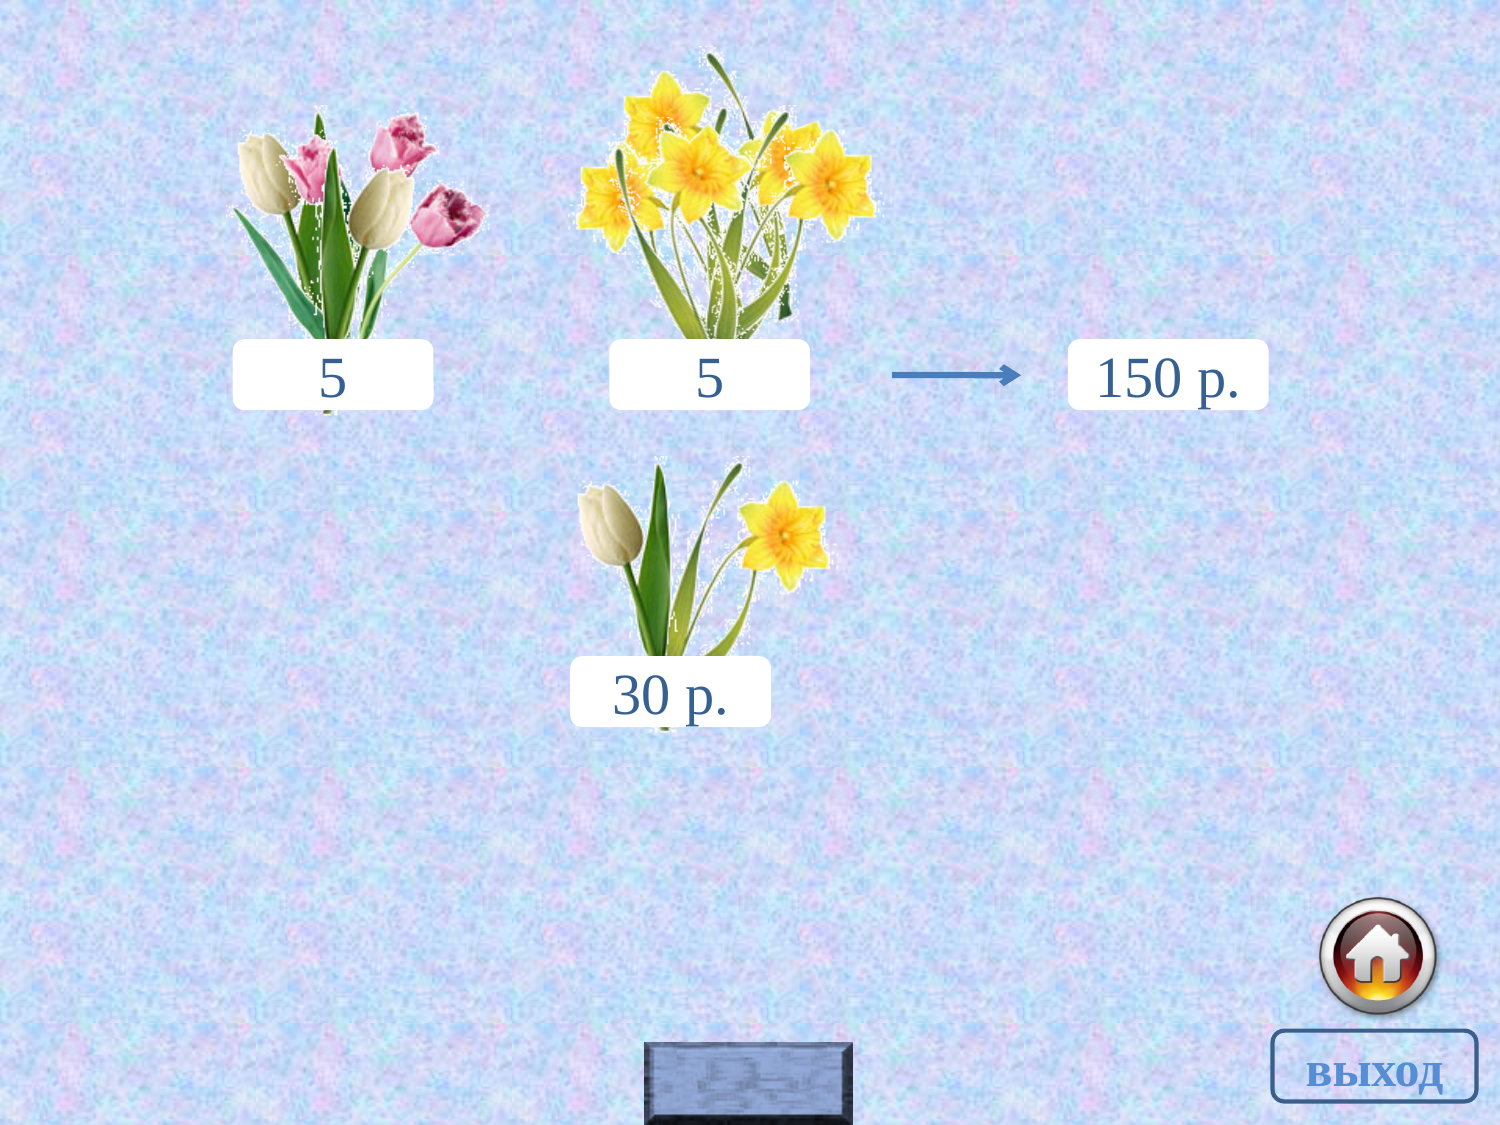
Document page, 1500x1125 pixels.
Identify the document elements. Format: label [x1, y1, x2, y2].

text_box [491, 456, 876, 739]
text_box [152, 46, 1270, 423]
text_box [1272, 890, 1477, 1102]
picture [0, 0, 1500, 1125]
